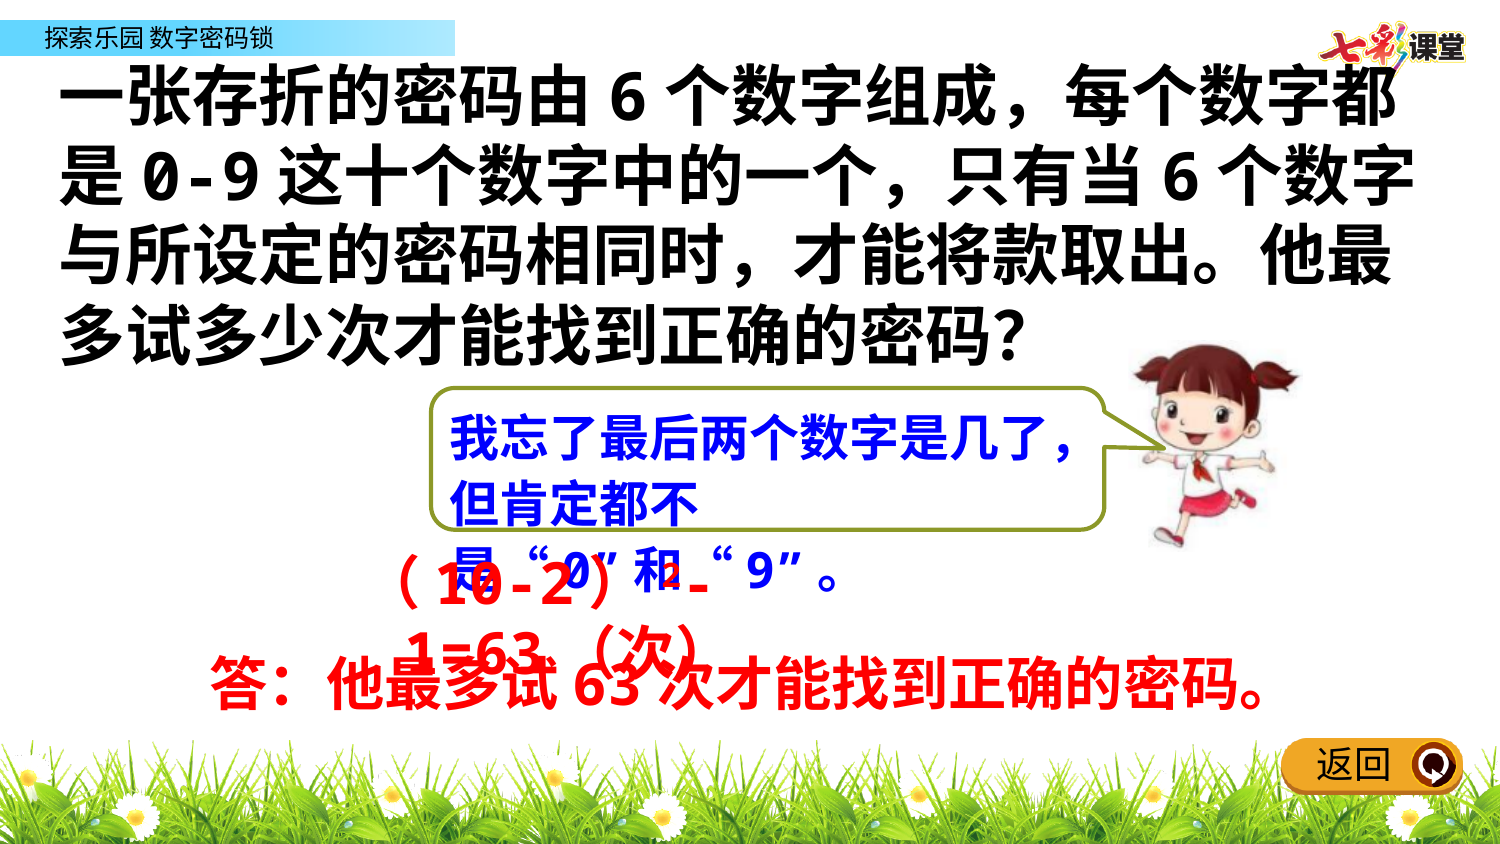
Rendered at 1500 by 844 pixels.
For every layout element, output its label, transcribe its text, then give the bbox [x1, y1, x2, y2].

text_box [1281, 733, 1464, 795]
picture [1316, 20, 1468, 80]
text_box 一张存折的密码由6个数字组成，每个数字都是0-9这十个数字中的一个，只有当6个数字与所设定的密码相同时，才能将款取出。他最多试多少次才能找到正确的密码？ [43, 46, 1447, 340]
text_box （10-2）2-1=63（次） [347, 538, 901, 616]
picture [1127, 340, 1303, 553]
picture [0, 740, 1500, 844]
text_box 我忘了最后两个数字是几了，但肯定都不是“0”和“9”。 [428, 385, 1122, 532]
text_box 答：他最多试63次才能找到正确的密码。 [194, 640, 1376, 718]
